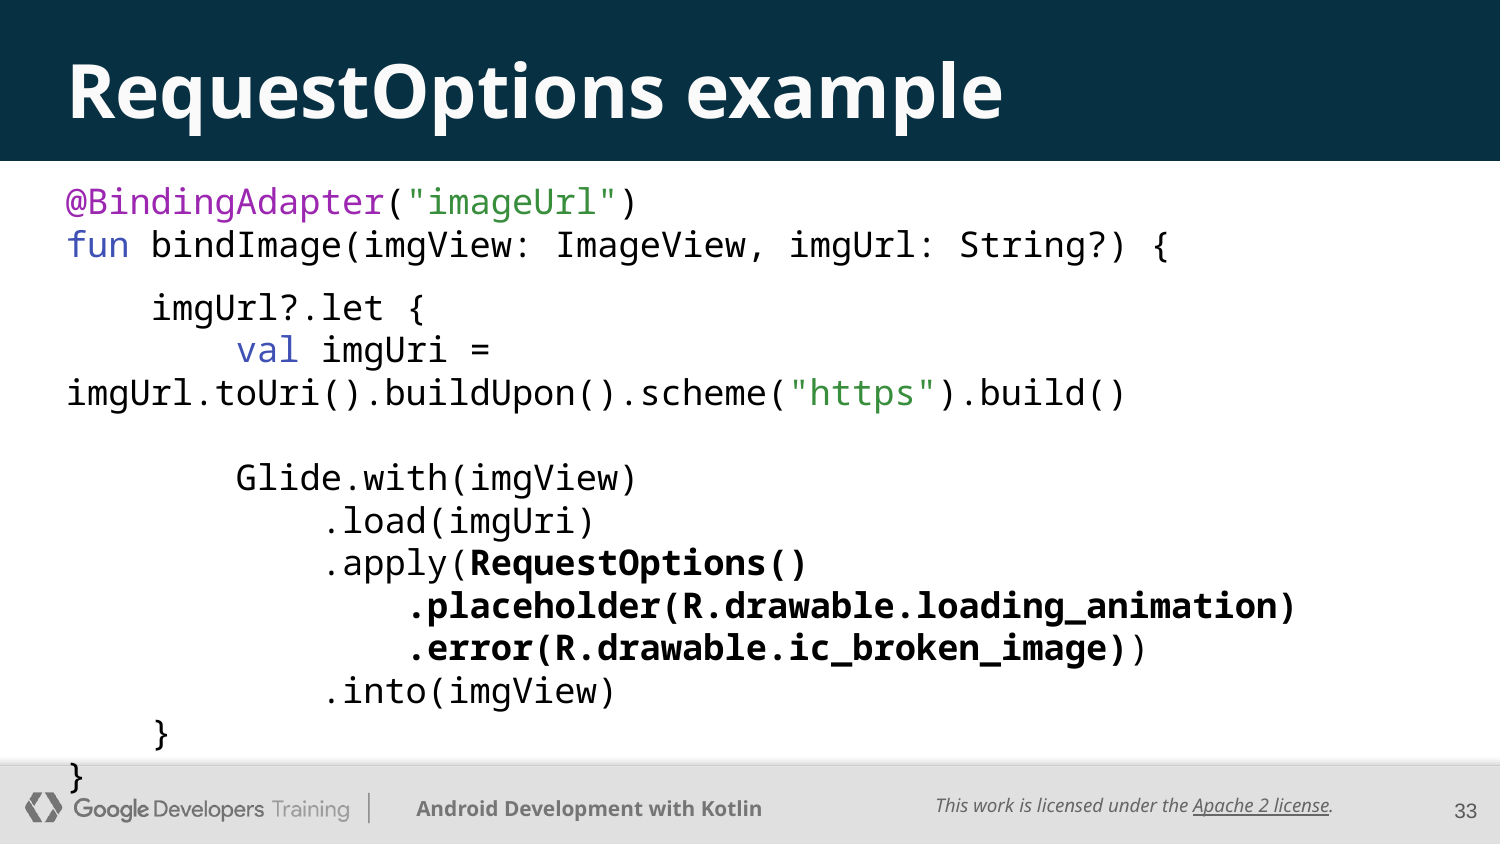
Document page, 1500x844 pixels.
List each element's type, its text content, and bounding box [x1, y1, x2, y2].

list @BindingAdapter("imageUrl") fun bindImage(imgView: ImageView, imgUrl: String?) { imgUrl?.let { val imgUri = imgUrl.toUri().buildUpon().scheme("https").build() Glide.with(imgView) .load(imgUri) .apply(RequestOptions() .placeholder(R.drawable.loading_animation) .error(R.drawable.ic_broken_image)) .into(imgView) } } [50, 164, 1472, 742]
title RequestOptions example [51, 28, 1449, 122]
picture [0, 161, 1500, 844]
slide_number ‹#› [1402, 777, 1493, 842]
